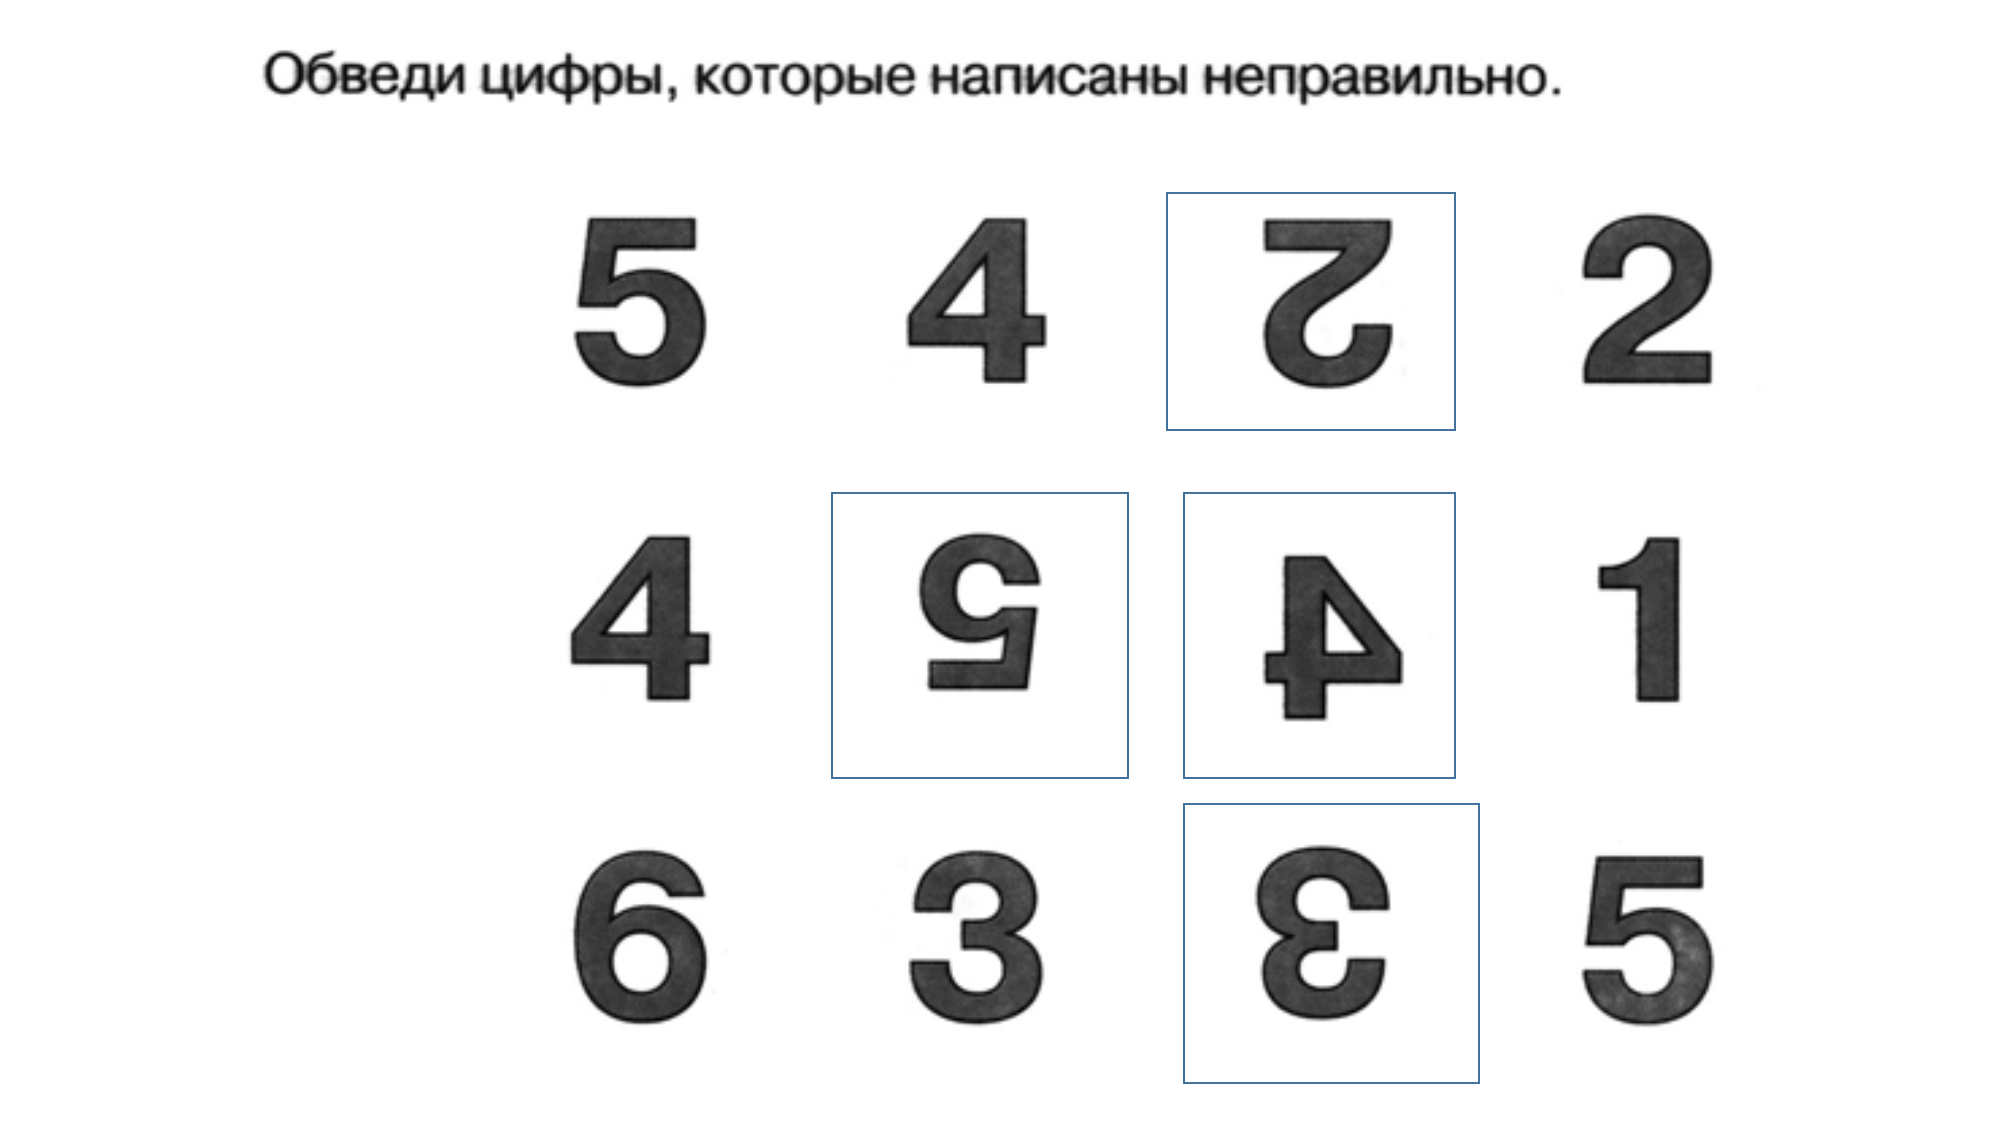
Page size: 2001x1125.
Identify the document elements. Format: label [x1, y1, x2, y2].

picture [245, 11, 1788, 1084]
